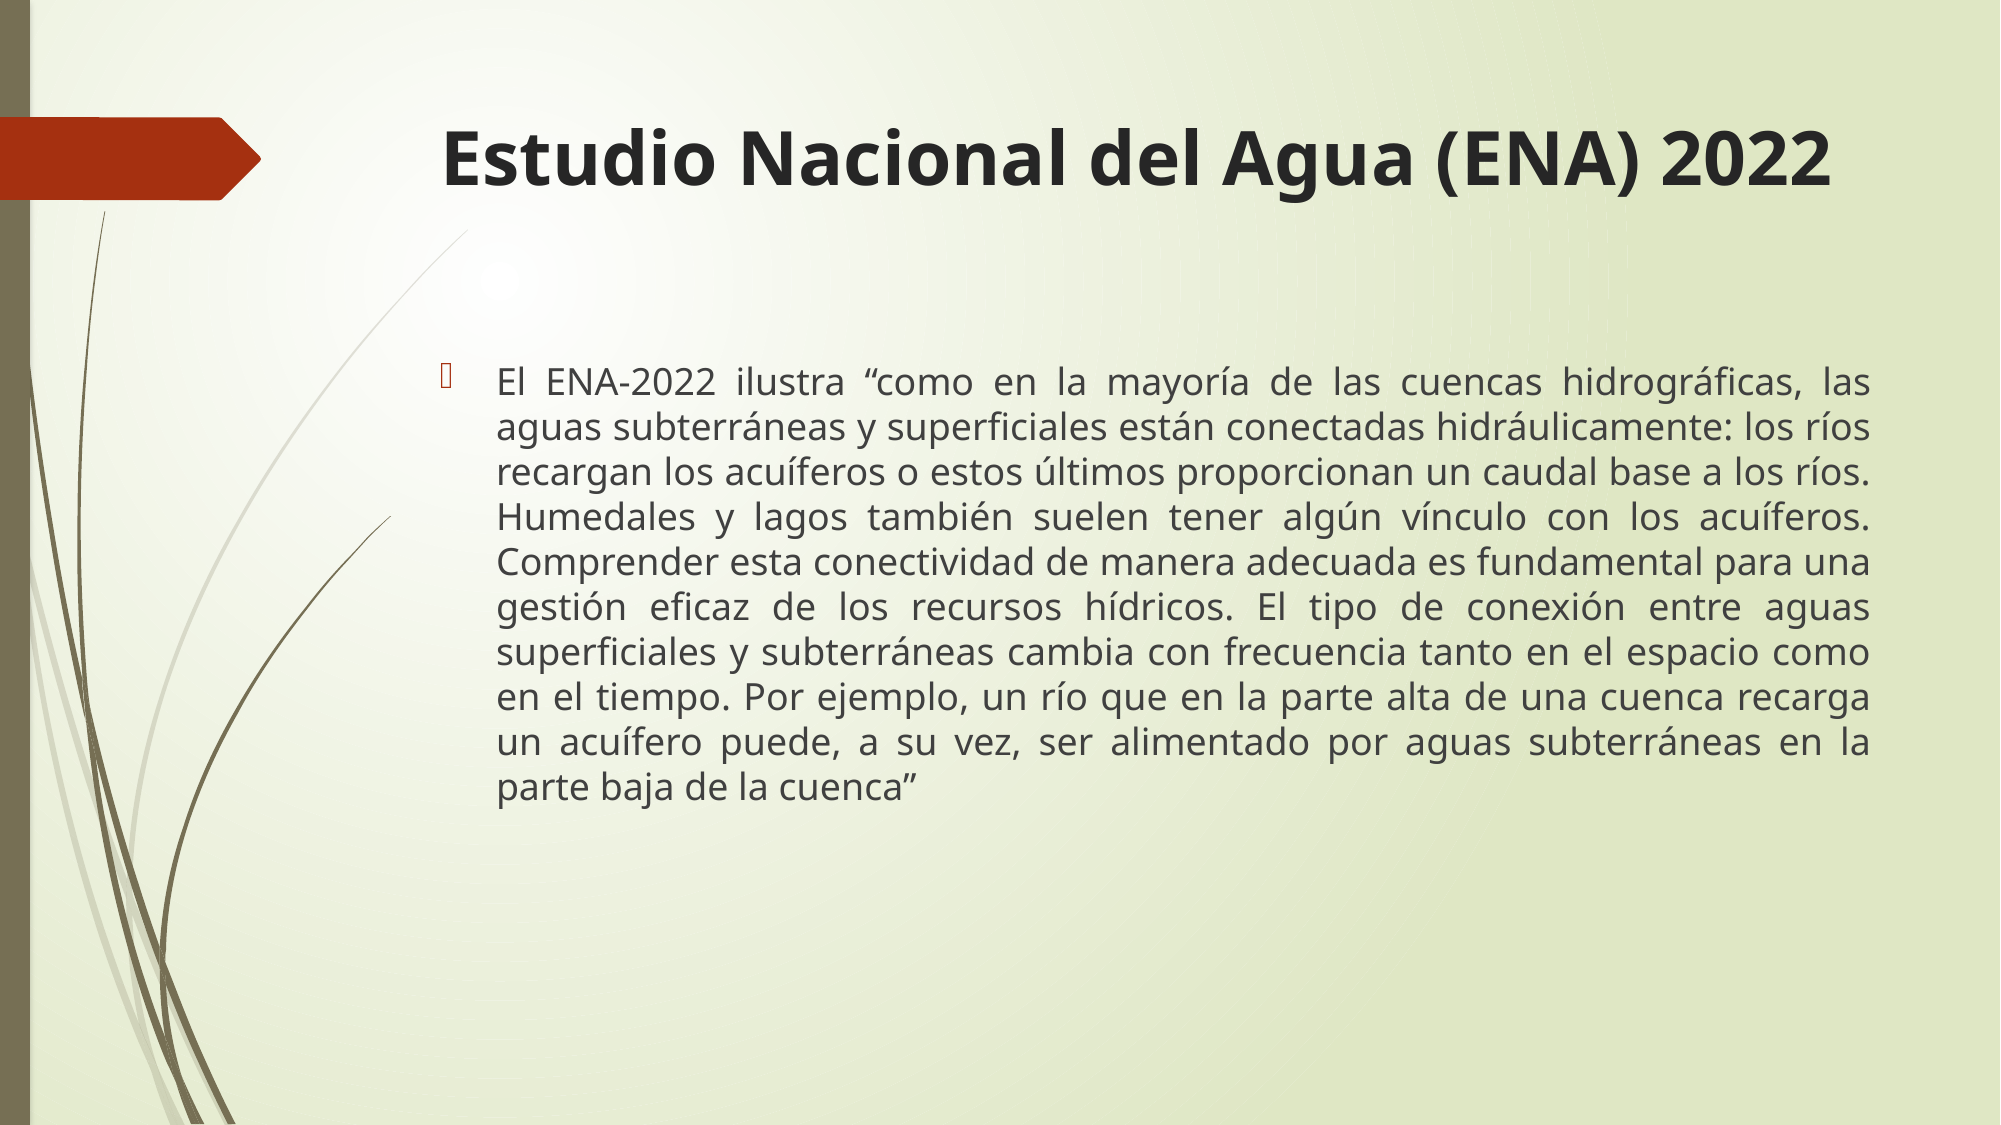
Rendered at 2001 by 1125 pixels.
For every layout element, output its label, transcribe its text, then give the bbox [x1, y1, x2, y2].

title Estudio Nacional del Agua (ENA) 2022 [425, 102, 1888, 313]
list El ENA-2022 ilustra “como en la mayoría de las cuencas hidrográficas, las aguas subterráneas y superficiales están conectadas hidráulicamente: los ríos recargan los acuíferos o estos últimos proporcionan un caudal base a los ríos. Humedales y lagos también suelen tener algún vínculo con los acuíferos. Comprender esta conectividad de manera adecuada es fundamental para una gestión eficaz de los recursos hídricos. El tipo de conexión entre aguas superficiales y subterráneas cambia con frecuencia tanto en el espacio como en el tiempo. Por ejemplo, un río que en la parte alta de una cuenca recarga un acuífero puede, a su vez, ser alimentado por aguas subterráneas en la parte baja de la cuenca” [424, 350, 1888, 970]
